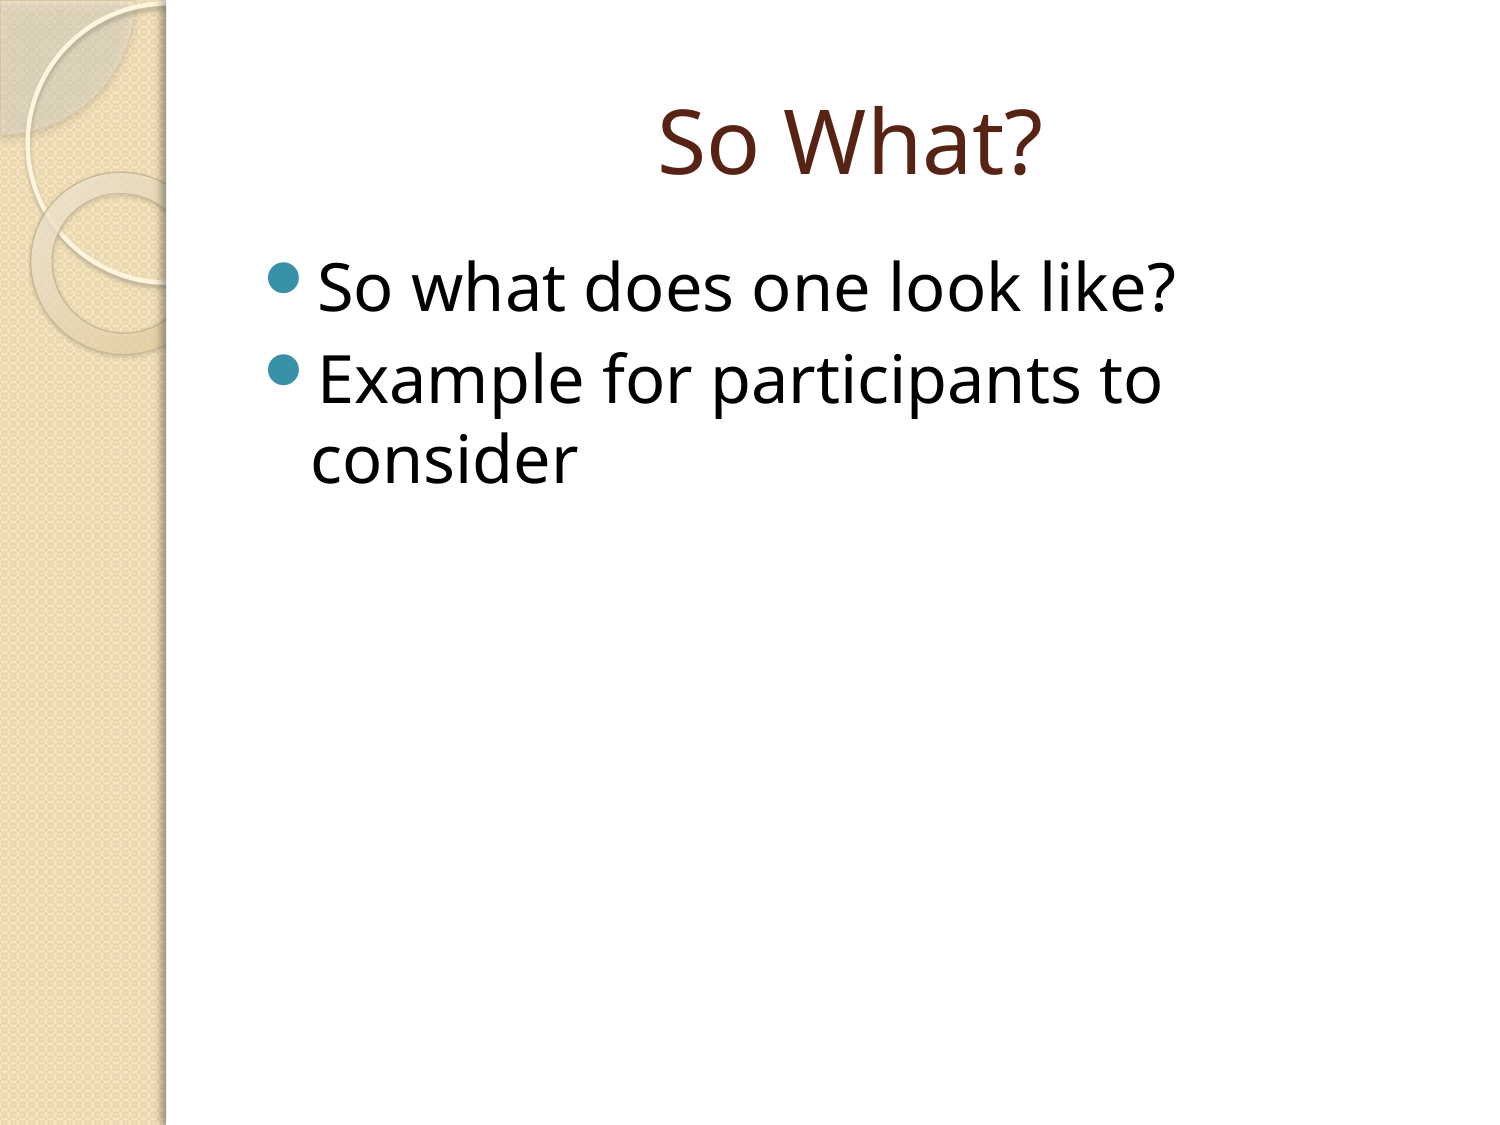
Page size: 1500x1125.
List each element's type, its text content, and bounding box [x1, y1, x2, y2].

list So what does one look like? Example for participants to consider [235, 237, 1466, 1025]
title So What? [235, 45, 1466, 233]
